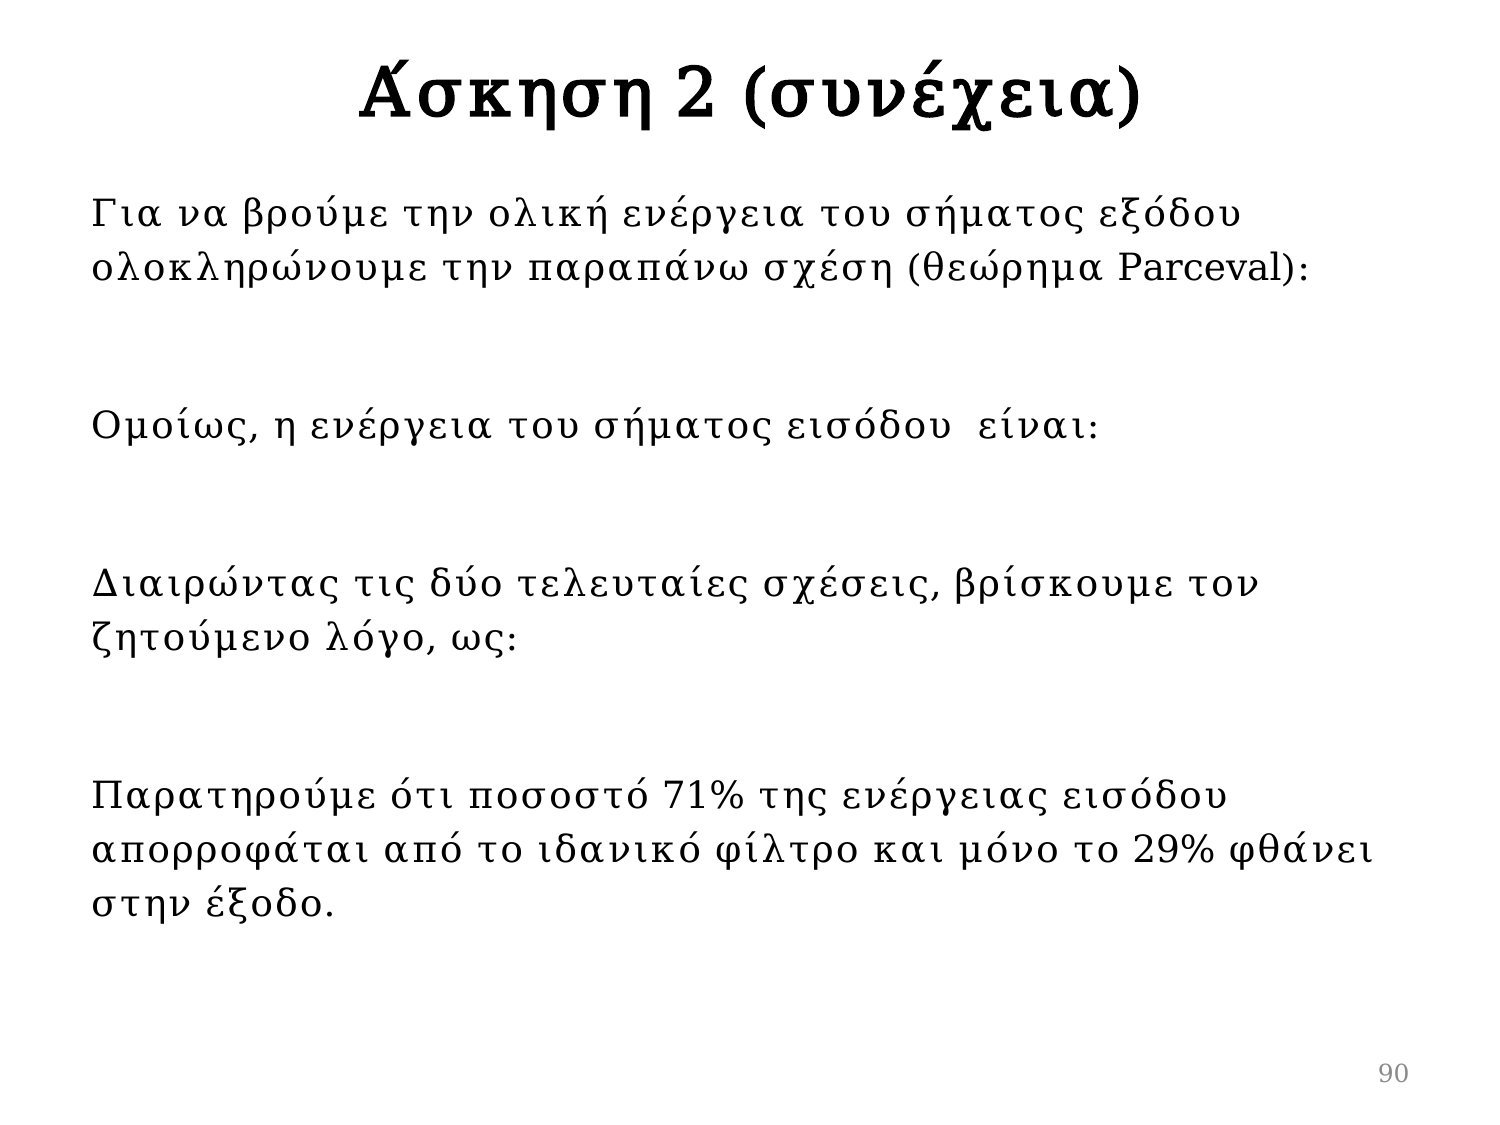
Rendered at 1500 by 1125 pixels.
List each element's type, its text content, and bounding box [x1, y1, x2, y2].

slide_number 90 [1222, 1042, 1425, 1103]
title Άσκηση 2 (συνέχεια) [75, 19, 1425, 159]
